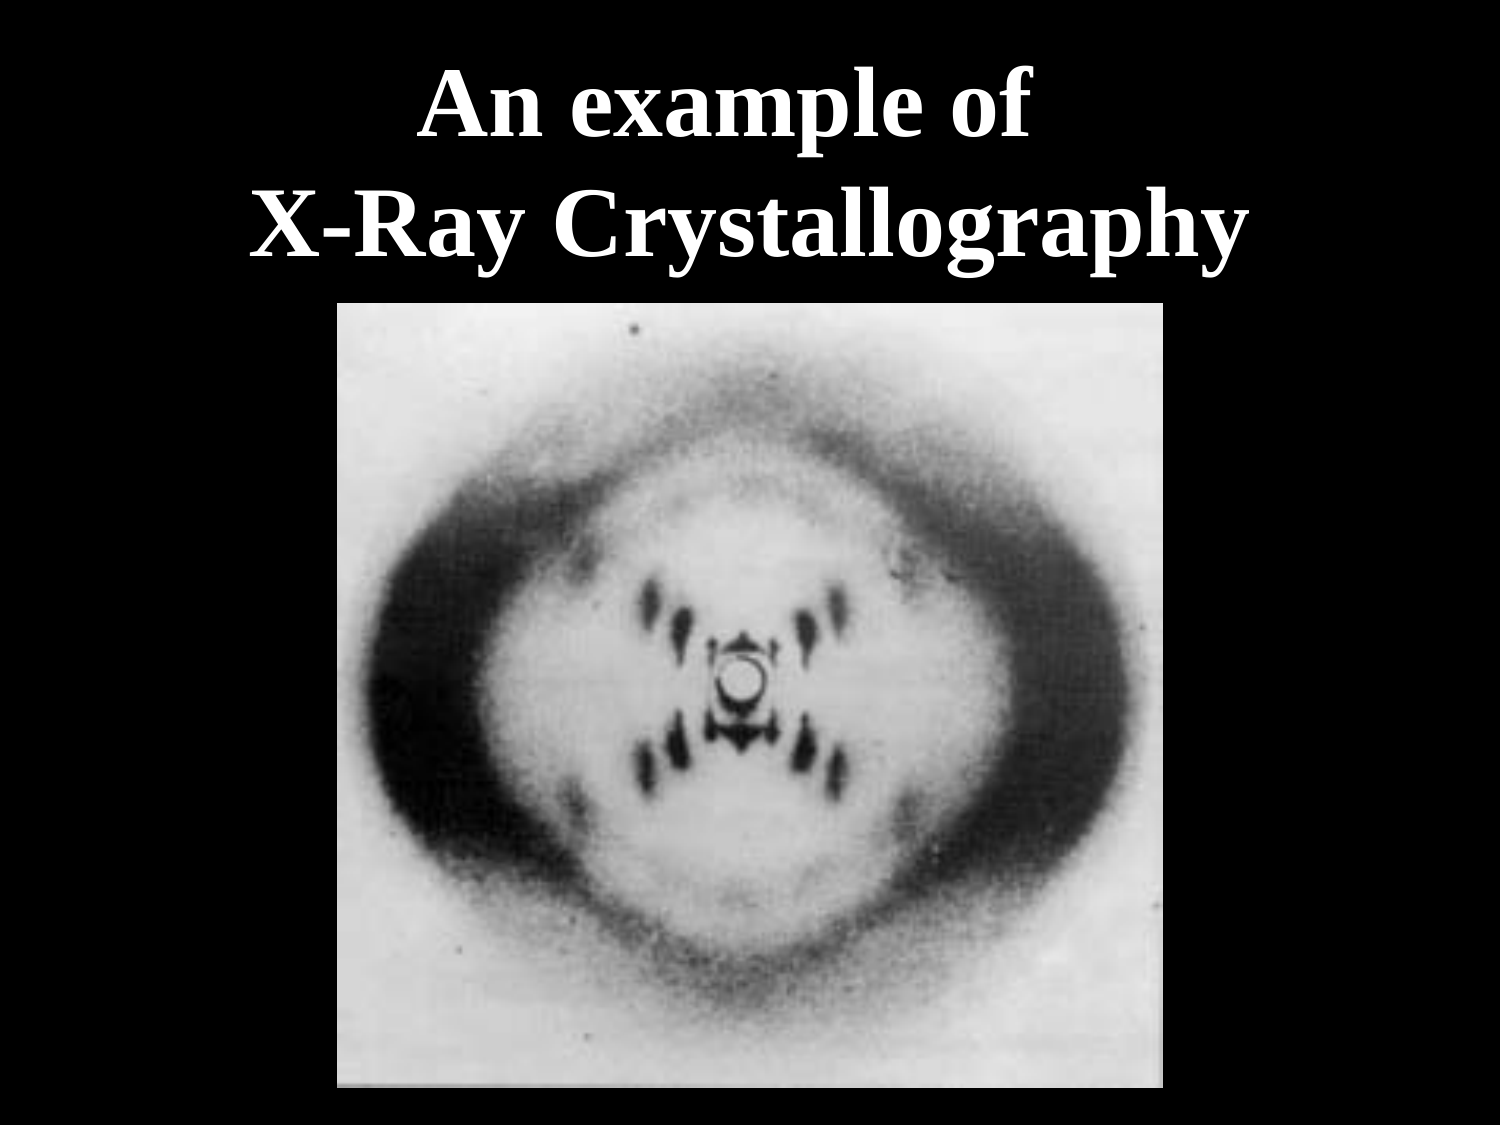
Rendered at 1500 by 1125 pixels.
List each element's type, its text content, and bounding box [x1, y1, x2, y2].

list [337, 303, 1163, 1088]
title An example of X-Ray Crystallography [112, 62, 1388, 250]
